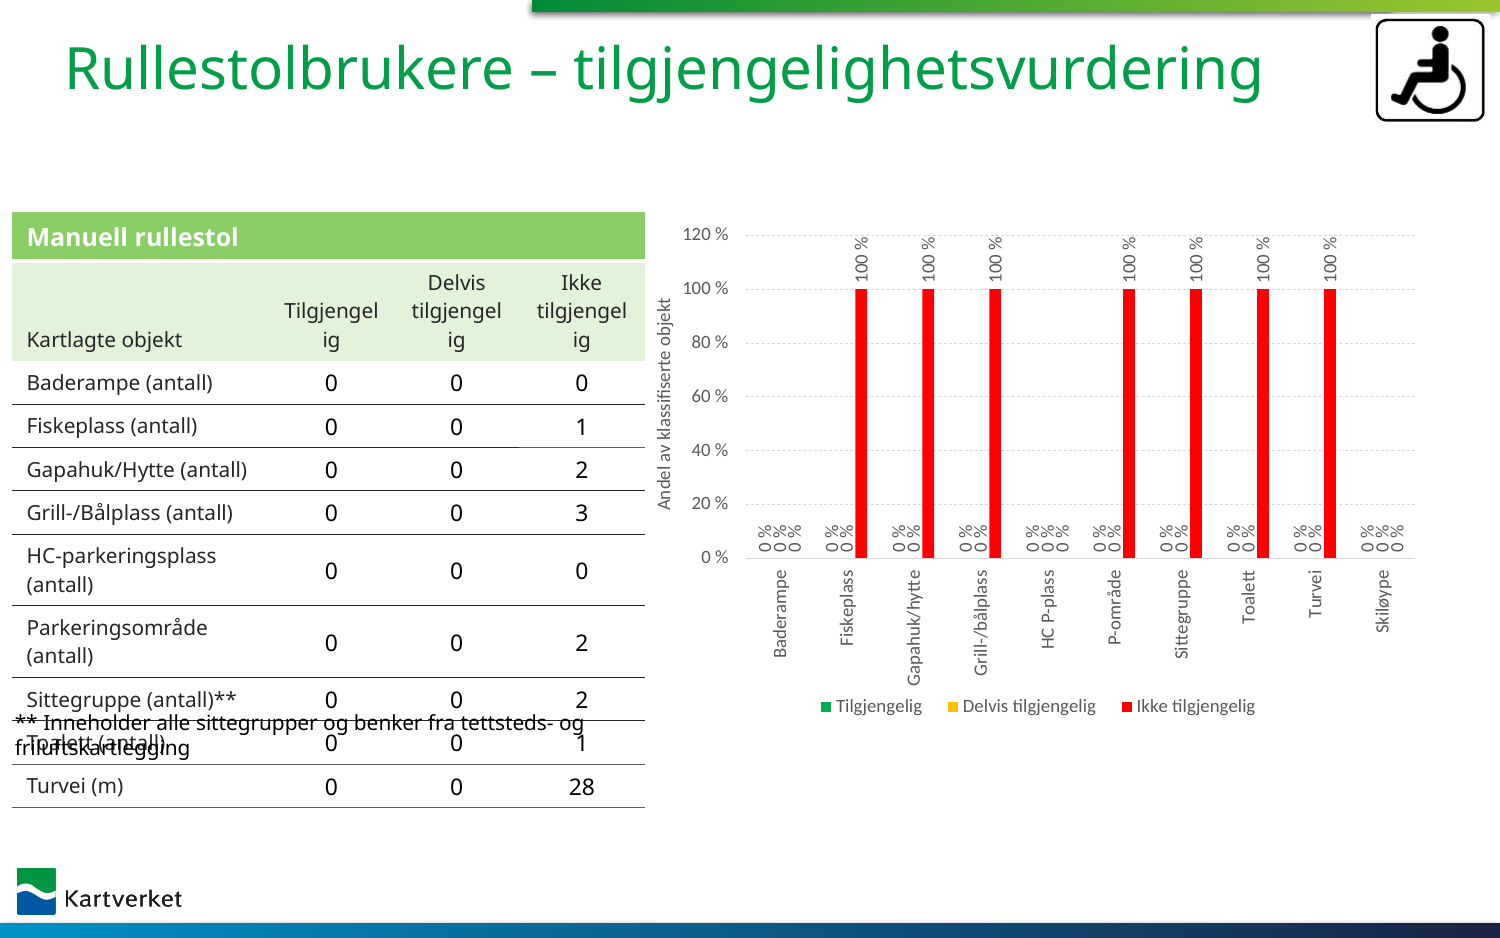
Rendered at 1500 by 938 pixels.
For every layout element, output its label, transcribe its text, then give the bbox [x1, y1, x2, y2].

table_cell 0 [394, 361, 519, 404]
table_cell Turvei (m) [12, 768, 269, 807]
table_cell Sittegruppe (antall)** [12, 678, 269, 702]
table_cell Baderampe (antall) [12, 361, 269, 404]
table_cell 0 [269, 678, 394, 702]
table_cell 0 [394, 768, 519, 807]
picture [643, 218, 1427, 728]
table_cell 2 [519, 606, 638, 677]
text_box ** Inneholder alle sittegrupper og benker fra tettsteds- og friluftskartlegging [0, 702, 745, 768]
table_cell 0 [394, 535, 519, 605]
table_cell HC-parkeringsplass (antall) [12, 535, 269, 605]
table_cell 2 [519, 678, 638, 702]
table_cell 0 [394, 606, 519, 677]
table_cell Parkeringsområde (antall) [12, 606, 269, 677]
table_cell Ikke tilgjengelig [519, 263, 638, 361]
table_cell 0 [394, 405, 519, 447]
table_cell 0 [269, 448, 394, 490]
table_cell 0 [394, 678, 519, 702]
table_cell 0 [519, 535, 638, 605]
table_cell 0 [269, 535, 394, 605]
table_cell Delvis tilgjengelig [394, 263, 519, 361]
table_cell 3 [519, 491, 638, 534]
table_cell 0 [394, 491, 519, 534]
table_cell Grill-/Bålplass (antall) [12, 491, 269, 534]
table_cell 0 [269, 405, 394, 447]
table_cell 2 [519, 448, 638, 490]
table_header Manuell rullestol [12, 212, 645, 259]
table_cell 0 [519, 361, 638, 404]
text_box Rullestolbrukere – tilgjengelighetsvurdering [49, 12, 1372, 109]
table_cell 0 [269, 491, 394, 534]
table_cell 28 [519, 768, 645, 807]
table_cell Fiskeplass (antall) [12, 405, 269, 447]
table_cell 0 [394, 448, 519, 490]
picture [1371, 13, 1491, 127]
table_cell 1 [519, 405, 638, 447]
table_cell 0 [269, 606, 394, 677]
table_cell 0 [269, 361, 394, 404]
table_cell 0 [269, 768, 394, 807]
table_cell Tilgjengelig [269, 263, 394, 361]
table_cell Kartlagte objekt [12, 263, 269, 361]
table_cell Gapahuk/Hytte (antall) [12, 448, 269, 490]
